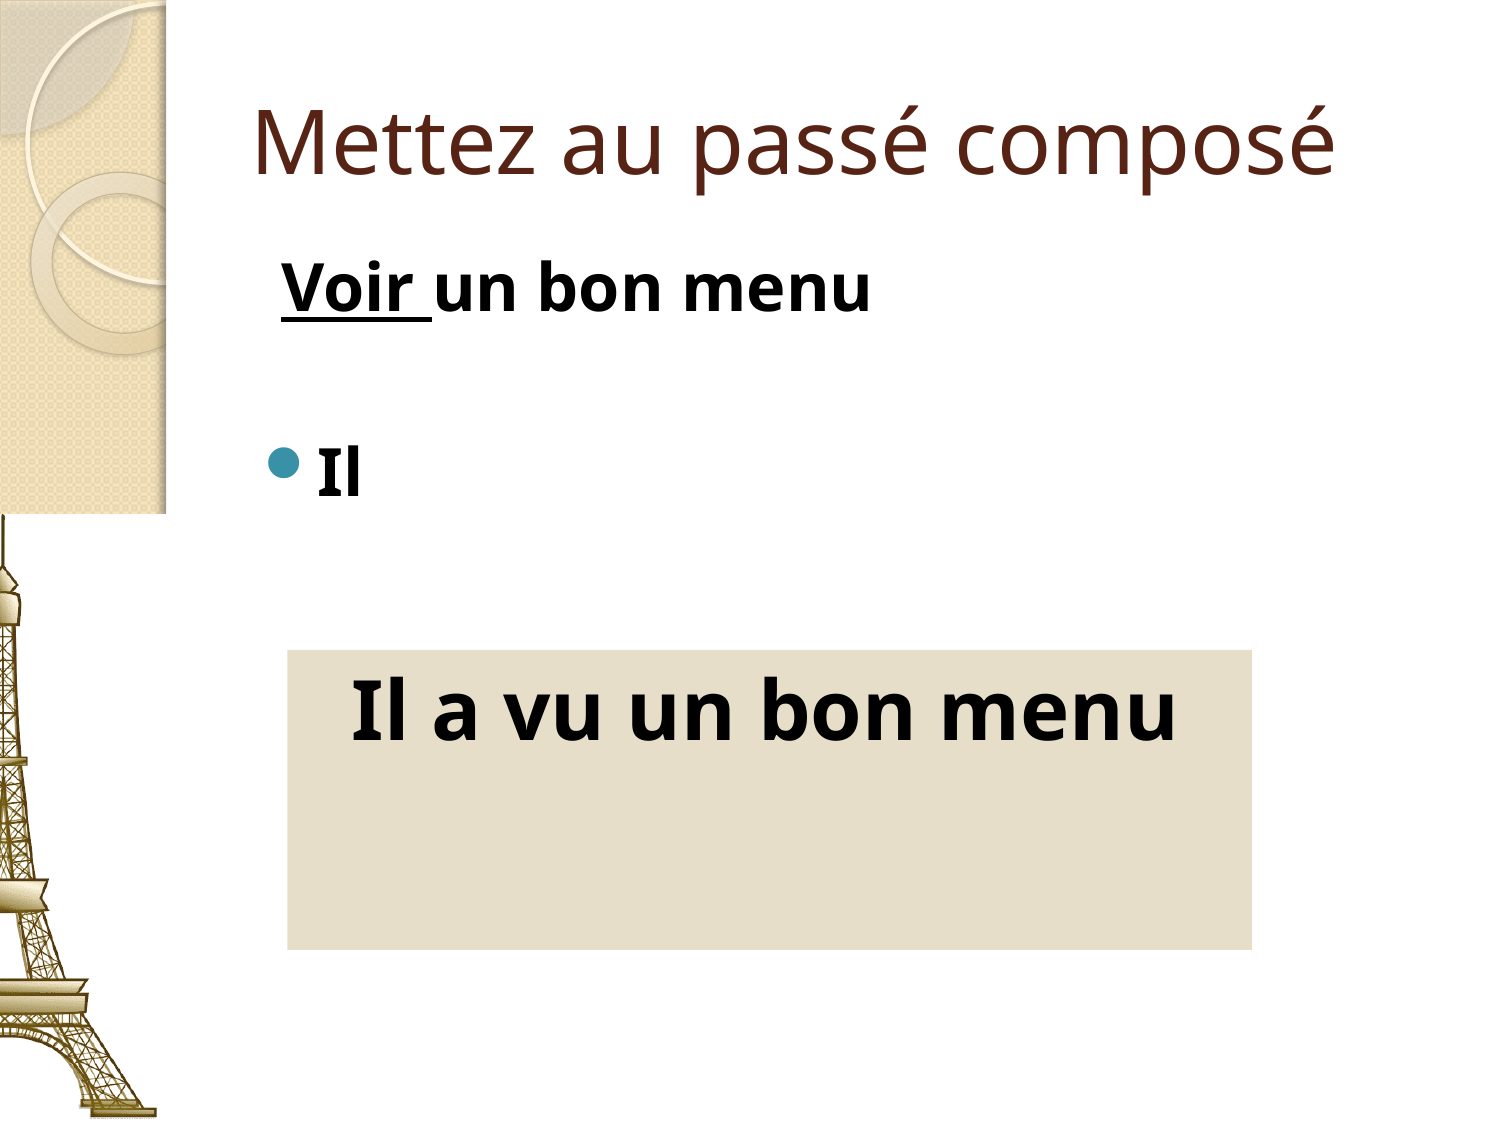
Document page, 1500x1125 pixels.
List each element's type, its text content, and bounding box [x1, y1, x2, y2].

picture [0, 514, 167, 1125]
title Mettez au passé composé [235, 45, 1466, 233]
text_box Il a vu un bon menu [287, 649, 1252, 950]
list Voir un bon menu Il [235, 237, 1200, 525]
